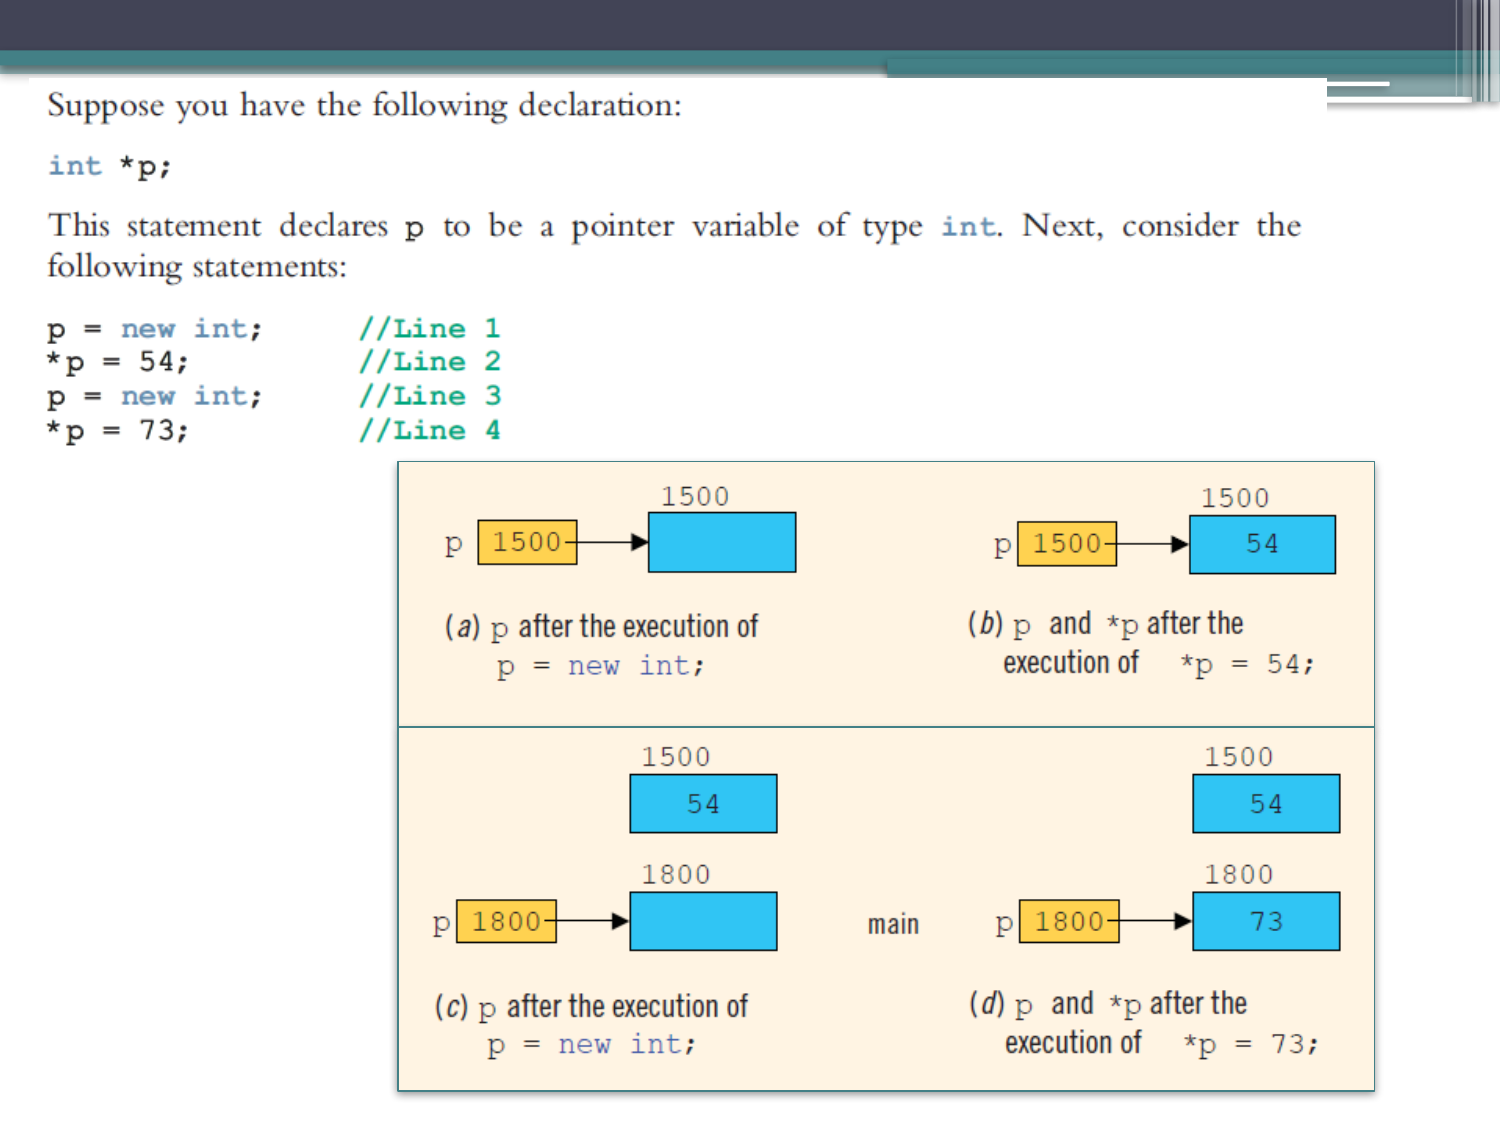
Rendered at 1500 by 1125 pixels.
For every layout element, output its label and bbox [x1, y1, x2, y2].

picture [29, 77, 1374, 1091]
